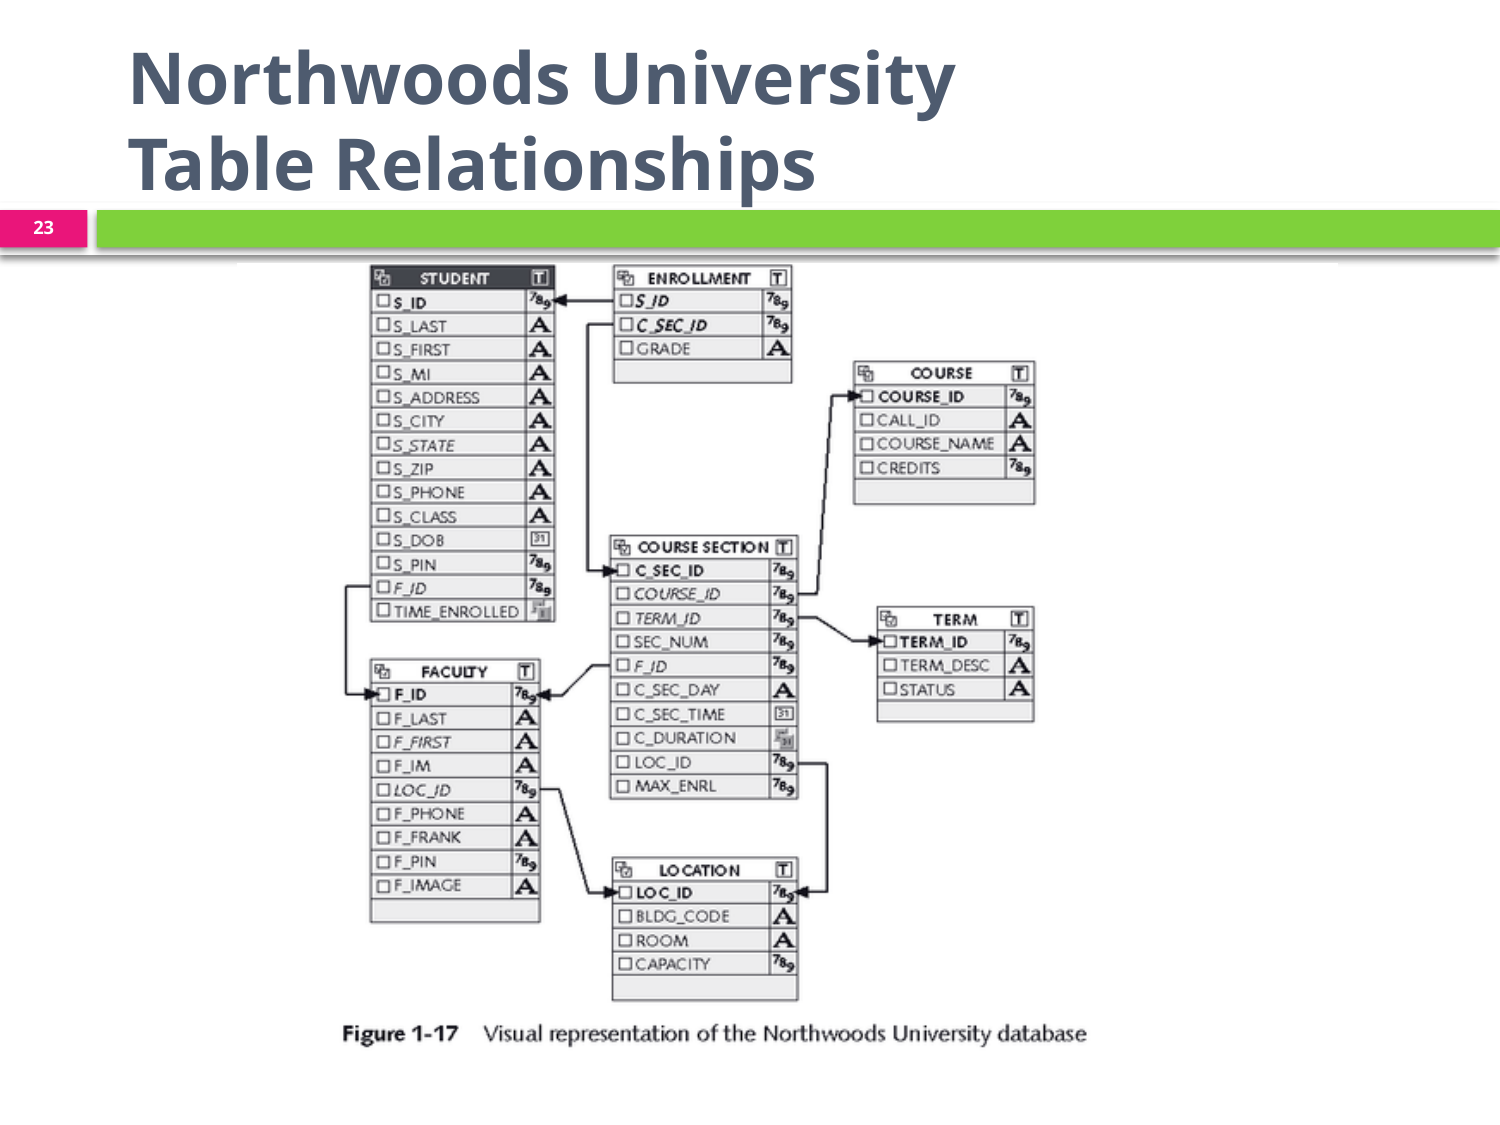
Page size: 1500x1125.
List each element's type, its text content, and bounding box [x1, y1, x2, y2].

picture [237, 263, 1338, 1059]
title Northwoods University Table Relationships [112, 24, 1388, 213]
slide_number 23 [0, 208, 88, 249]
